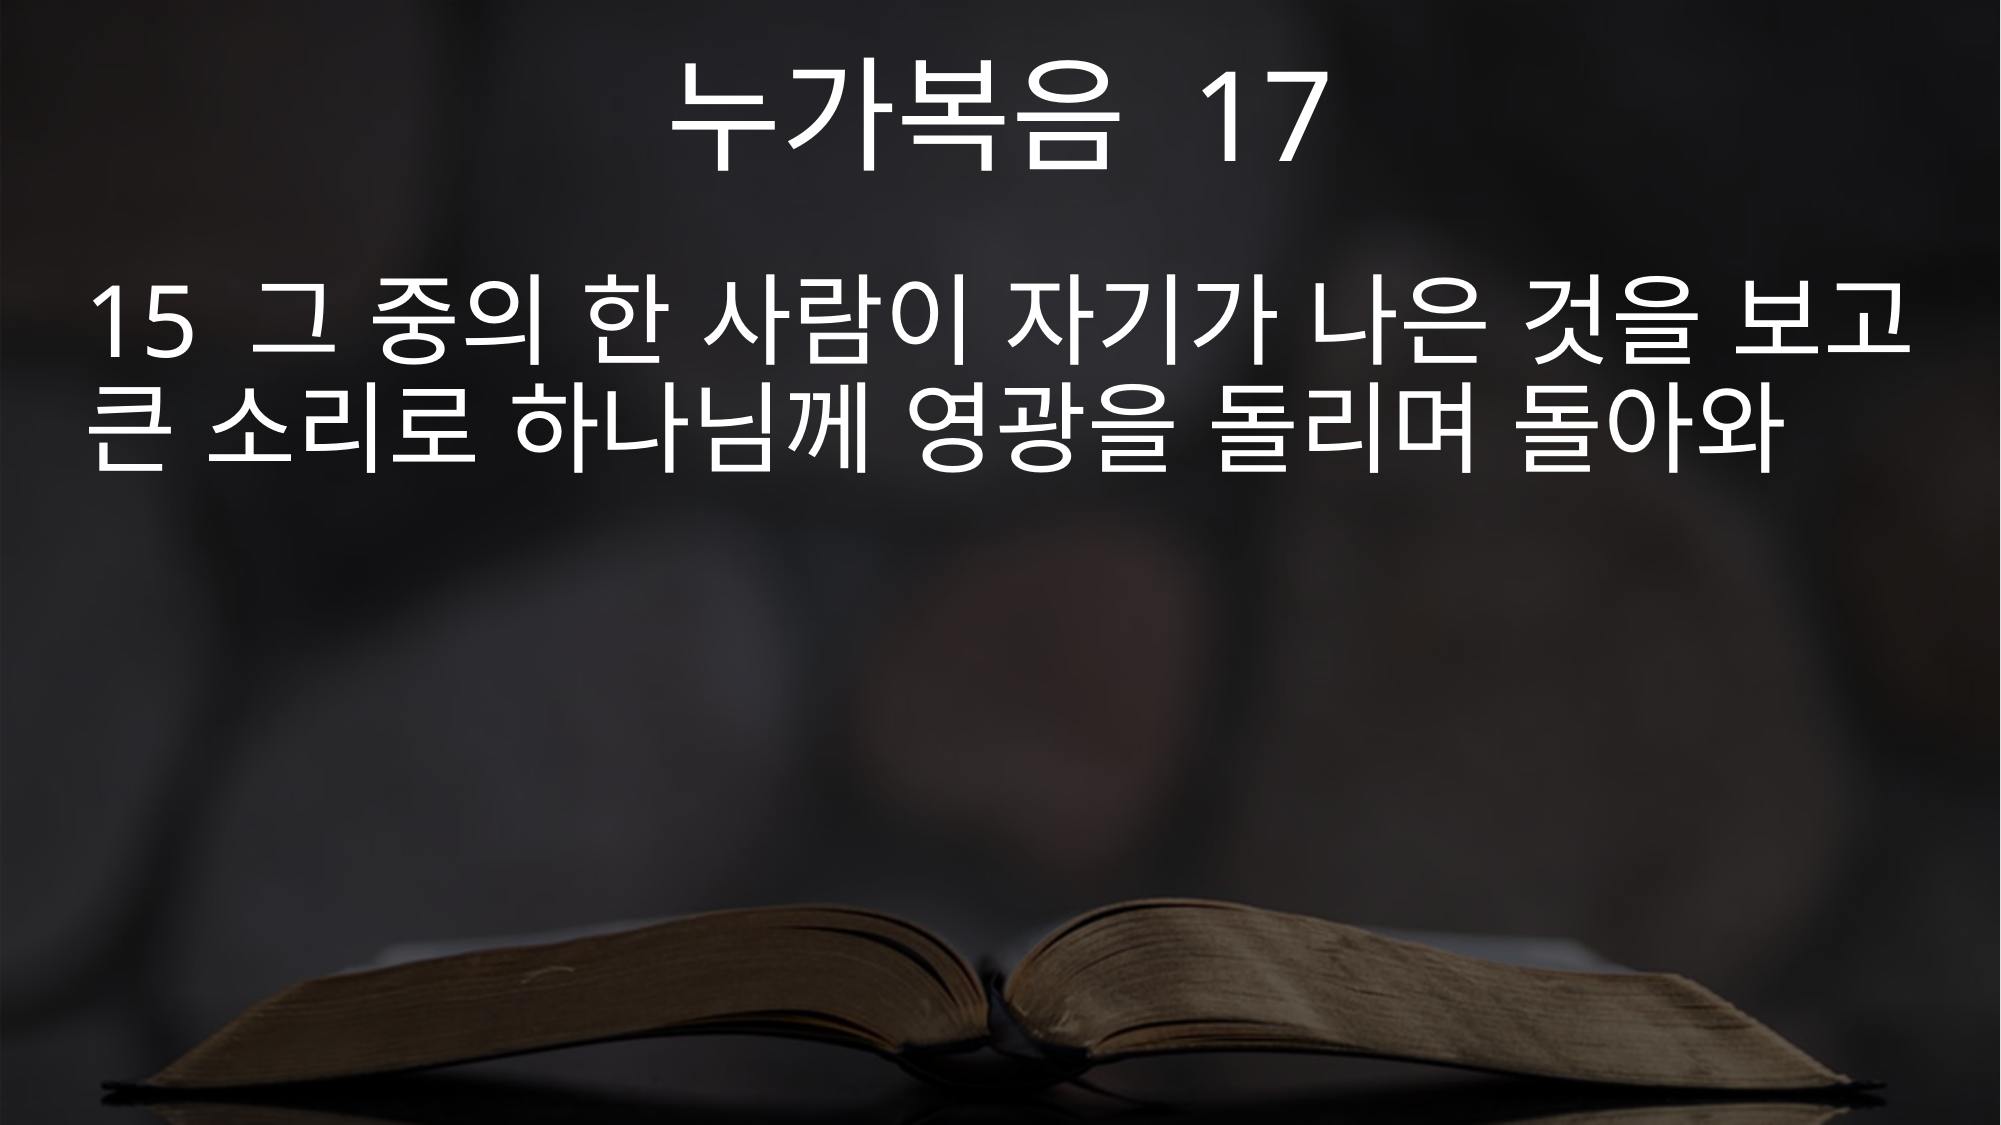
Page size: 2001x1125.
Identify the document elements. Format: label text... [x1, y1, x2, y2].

list 15 그 중의 한 사람이 자기가 나은 것을 보고 큰 소리로 하나님께 영광을 돌리며 돌아와 [69, 263, 1953, 423]
picture [0, 0, 2001, 1125]
footer 누가복음 17 [0, 32, 2000, 192]
